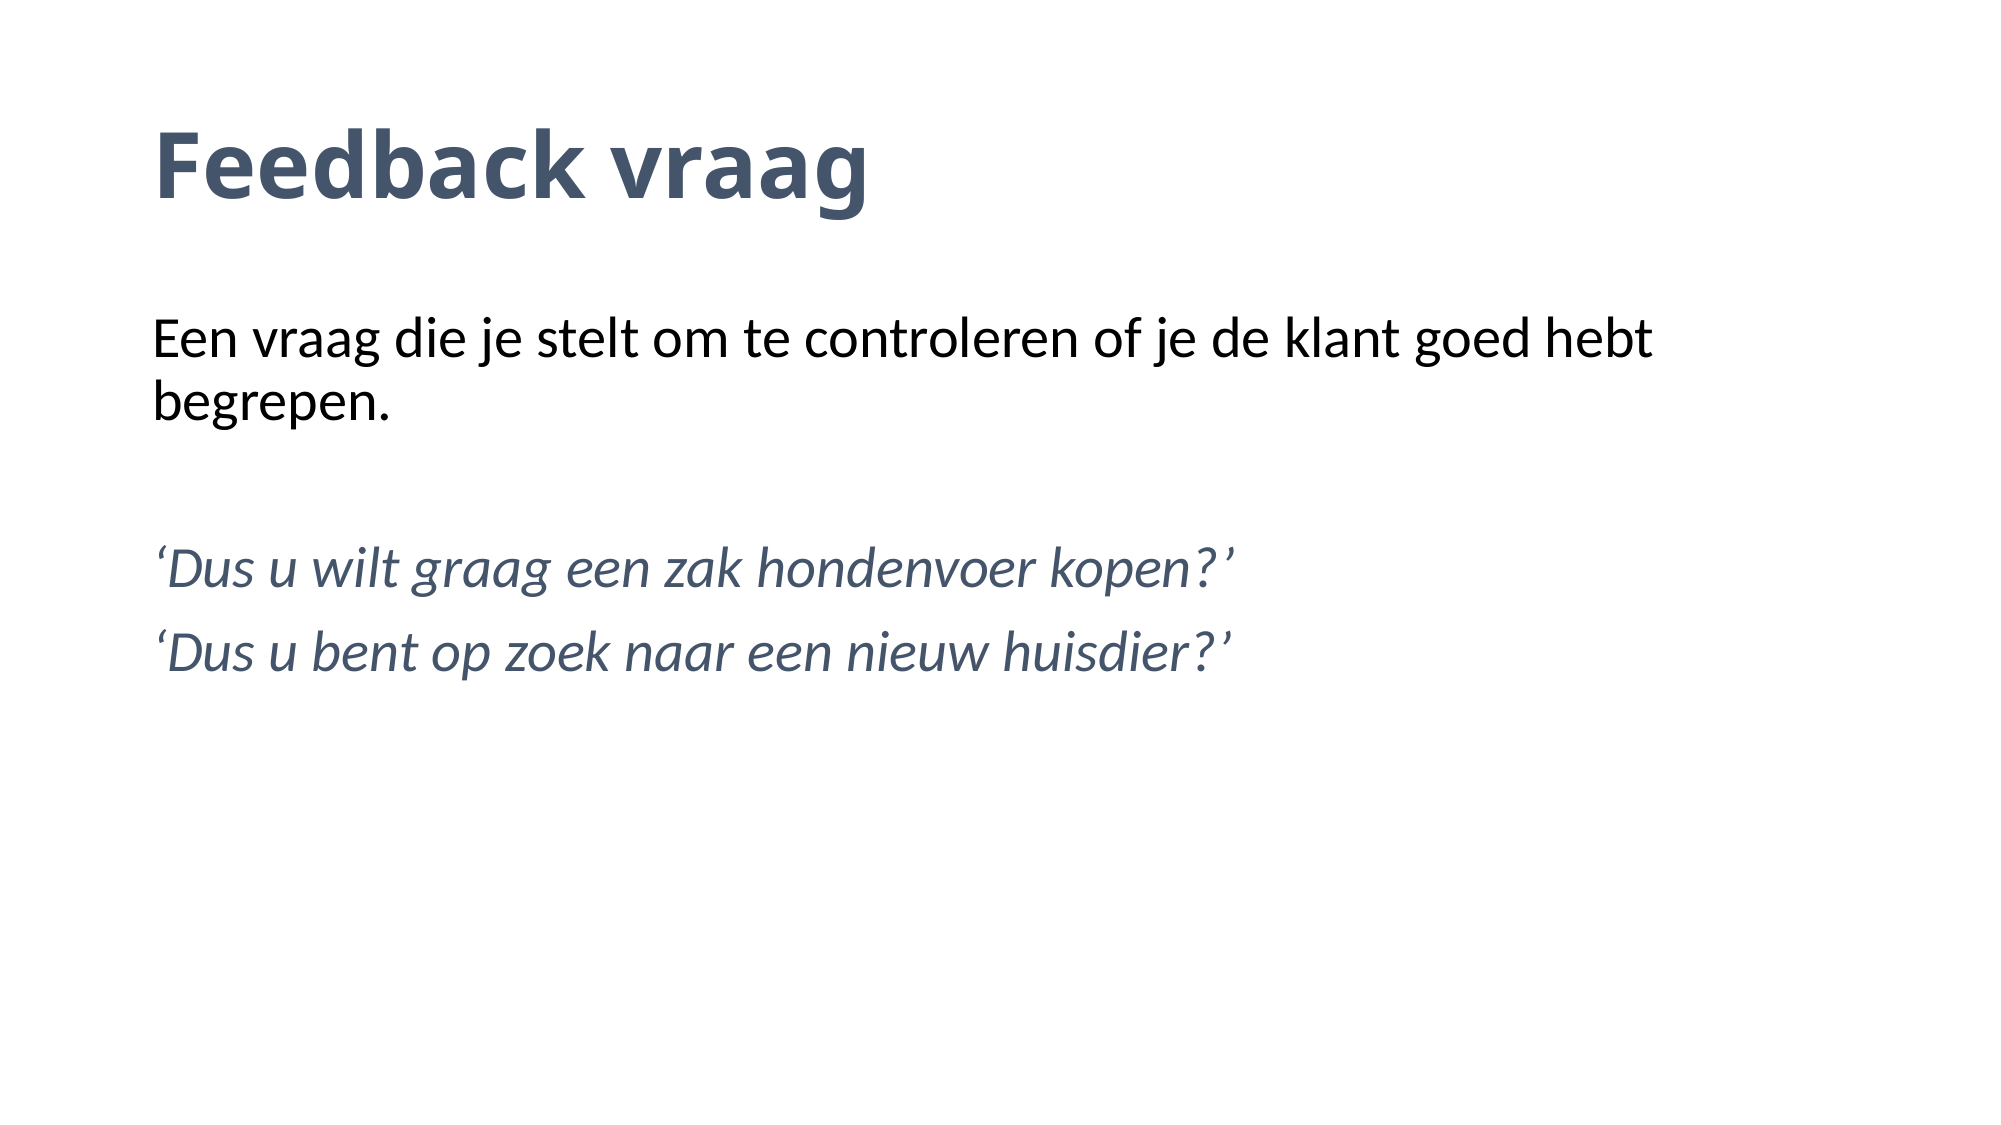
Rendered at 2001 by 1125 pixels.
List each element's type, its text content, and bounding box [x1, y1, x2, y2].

list Een vraag die je stelt om te controleren of je de klant goed hebt begrepen. ‘Dus u wilt graag een zak hondenvoer kopen?’ ‘Dus u bent op zoek naar een nieuw huisdier?’ [137, 299, 1863, 1014]
title Feedback vraag [137, 59, 1863, 278]
